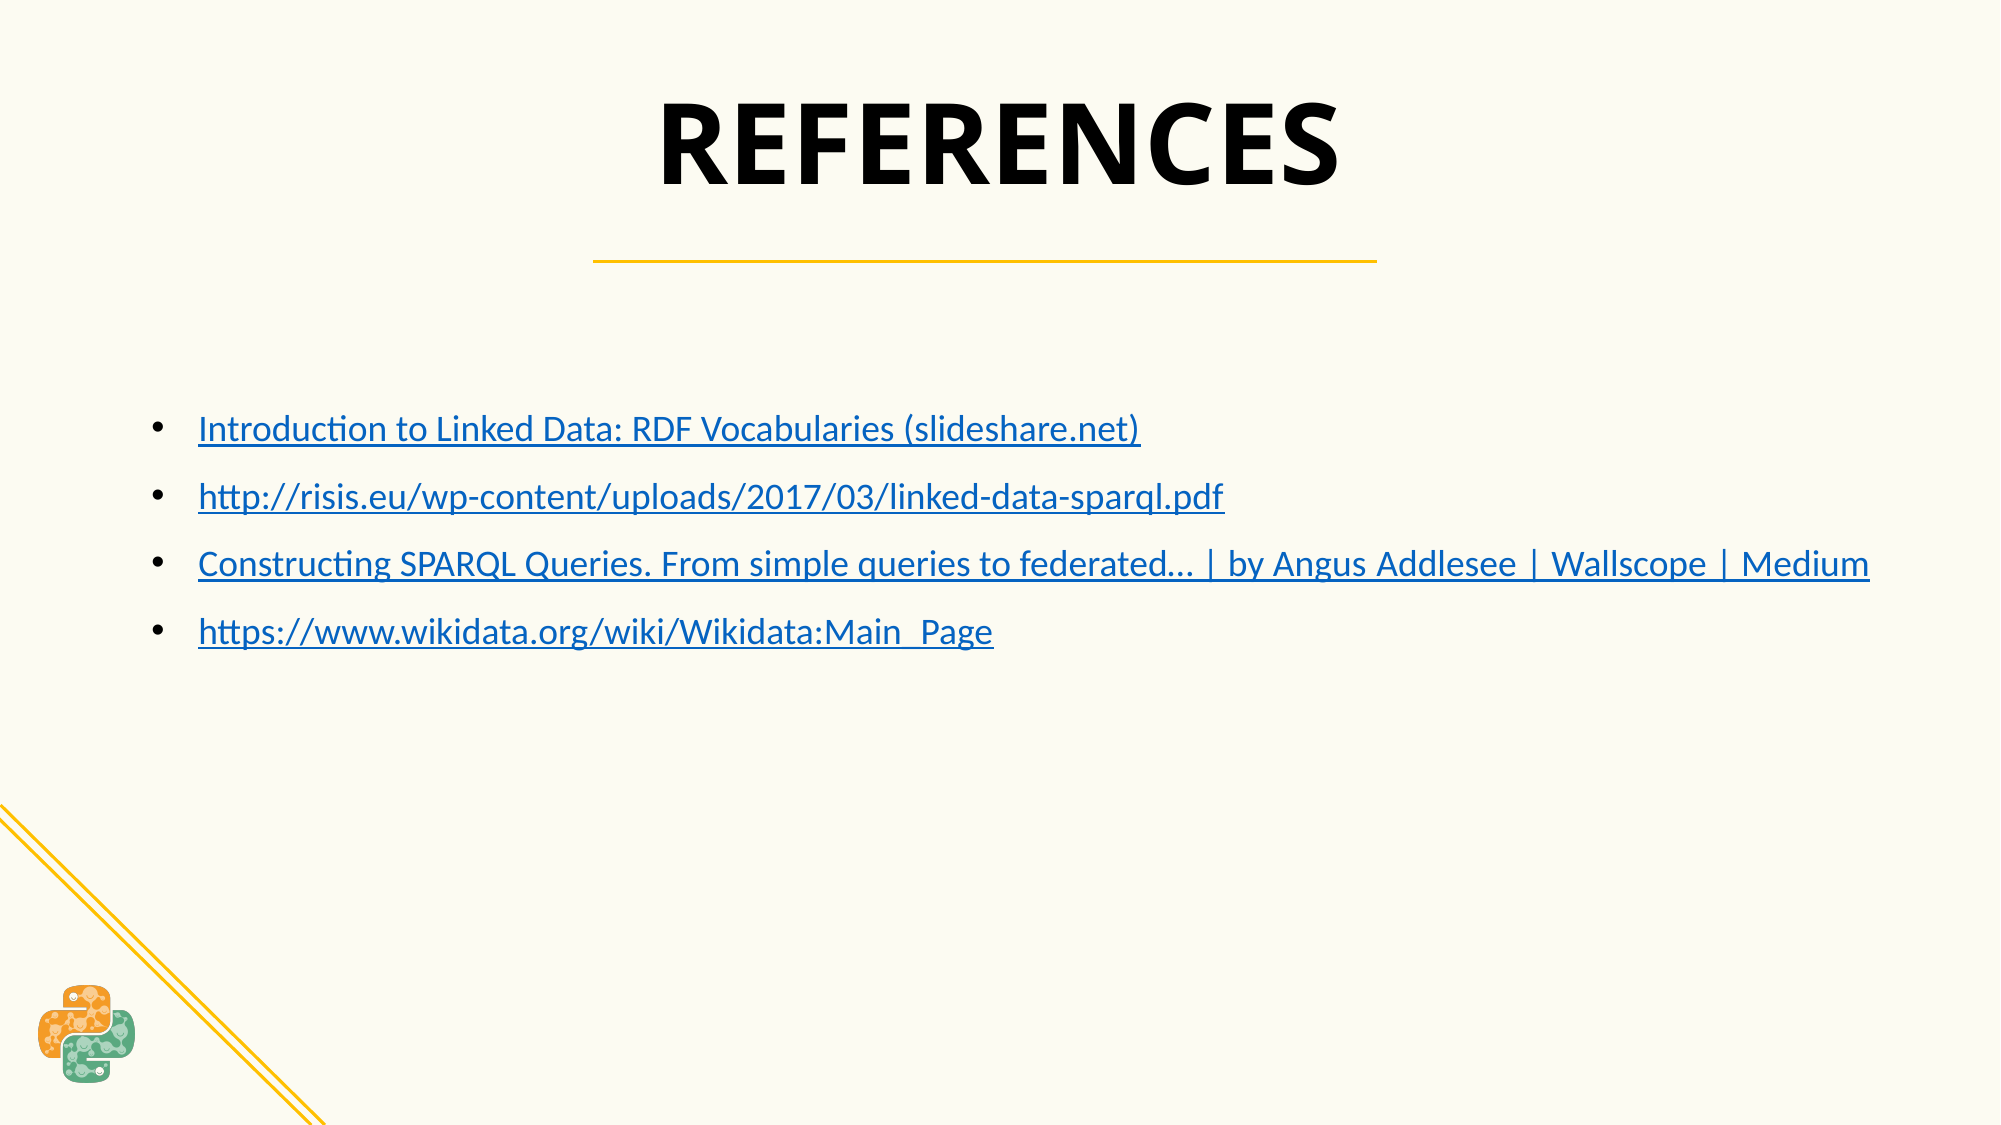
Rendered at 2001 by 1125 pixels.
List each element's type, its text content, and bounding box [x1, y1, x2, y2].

text_box Introduction to Linked Data: RDF Vocabularies (slideshare.net) http://risis.eu/wp-content/uploads/2017/03/linked-data-sparql.pdf Constructing SPARQL Queries. From simple queries to federated… | by Angus Addlesee | Wallscope | Medium https://www.wikidata.org/wiki/Wikidata:Main_Page [136, 374, 1917, 727]
text_box REFERENCES [639, 64, 1357, 215]
picture [38, 985, 135, 1083]
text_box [0, 805, 325, 1125]
